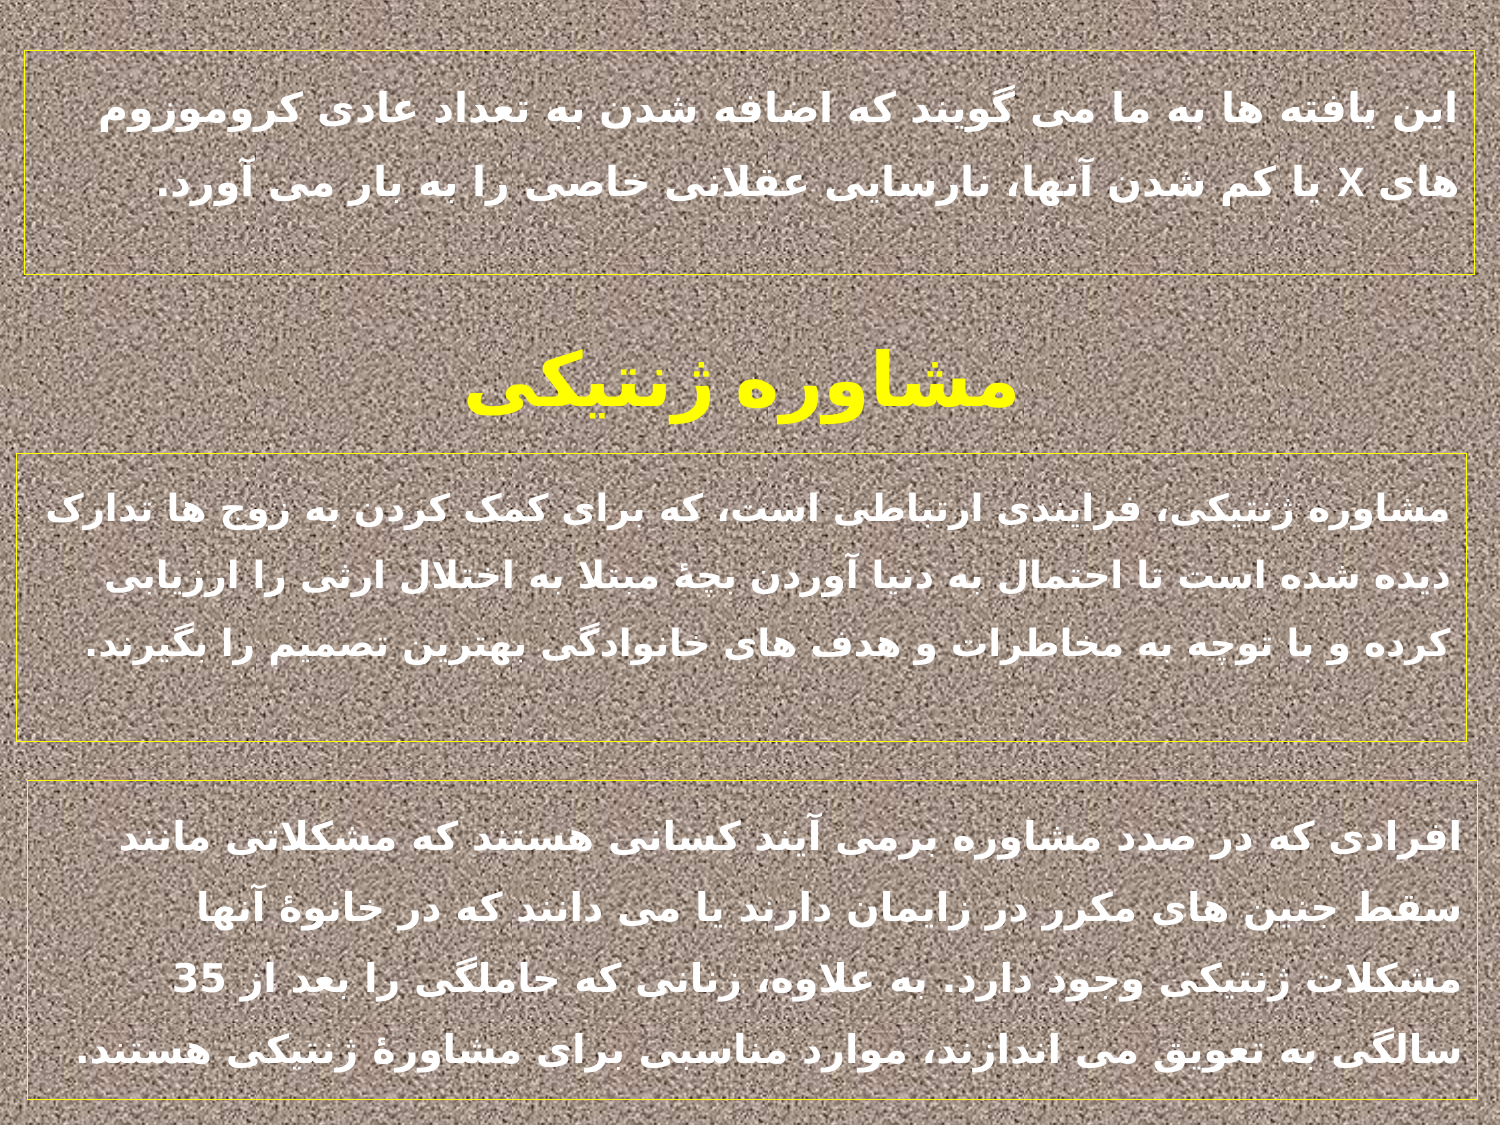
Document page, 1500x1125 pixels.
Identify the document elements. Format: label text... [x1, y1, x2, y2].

text_box مشاوره ژنتیکی، فرایندی ارتباطی است، که برای کمک کردن به زوج ها تدارک دیده شده است تا احتمال به دنیا آوردن بچۀ مبتلا به اختلال ارثی را ارزیابی کرده و با توچه به مخاطرات و هدف های خانوادگی بهترین تصمیم را بگیرند. [16, 453, 1467, 742]
footer www.modirkade.ir [212, 1050, 904, 1095]
title مشاوره ژنتیکی [72, 312, 1422, 430]
slide_number 26 [1417, 1068, 1494, 1114]
list این یافته ها به ما می گویند که اضافه شدن به تعداد عادی کروموزوم های X یا کم شدن آنها، نارسایی عقلانی خاصی را به بار می آورد. [24, 50, 1475, 275]
picture [0, 0, 1500, 1125]
text_box افرادی که در صدد مشاوره برمی آیند کسانی هستند که مشکلاتی مانند سقط جنین های مکرر در زایمان دارند یا می دانند که در خانوۀ آنها مشکلات ژنتیکی وجود دارد. به علاوه، زنانی که حاملگی را بعد از 35 سالگی به تعویق می اندازند، موارد مناسبی برای مشاورۀ ژنتیکی هستند. [27, 780, 1478, 1100]
